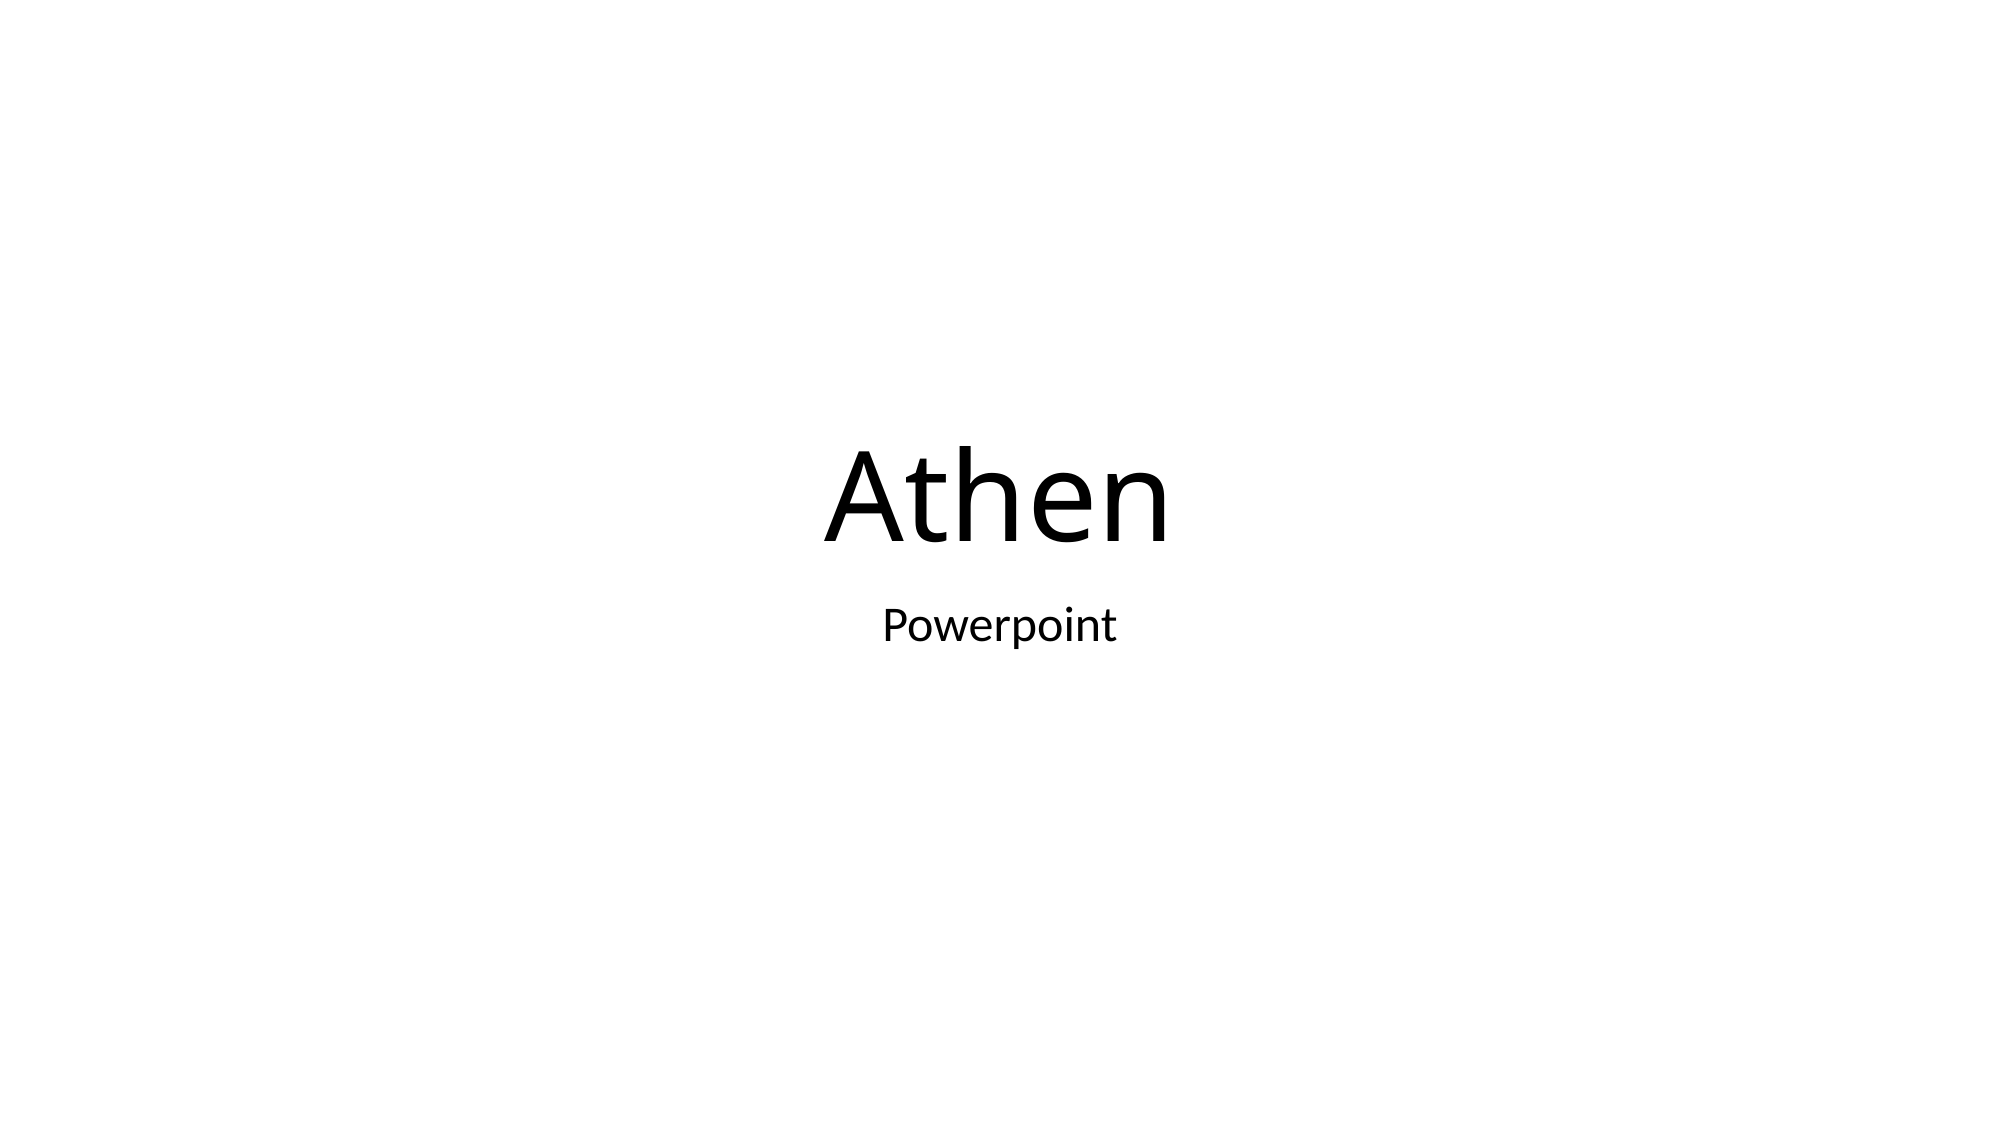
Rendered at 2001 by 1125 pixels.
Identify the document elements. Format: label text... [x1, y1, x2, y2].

title Athen [249, 184, 1750, 576]
subtitle Powerpoint [249, 590, 1750, 863]
